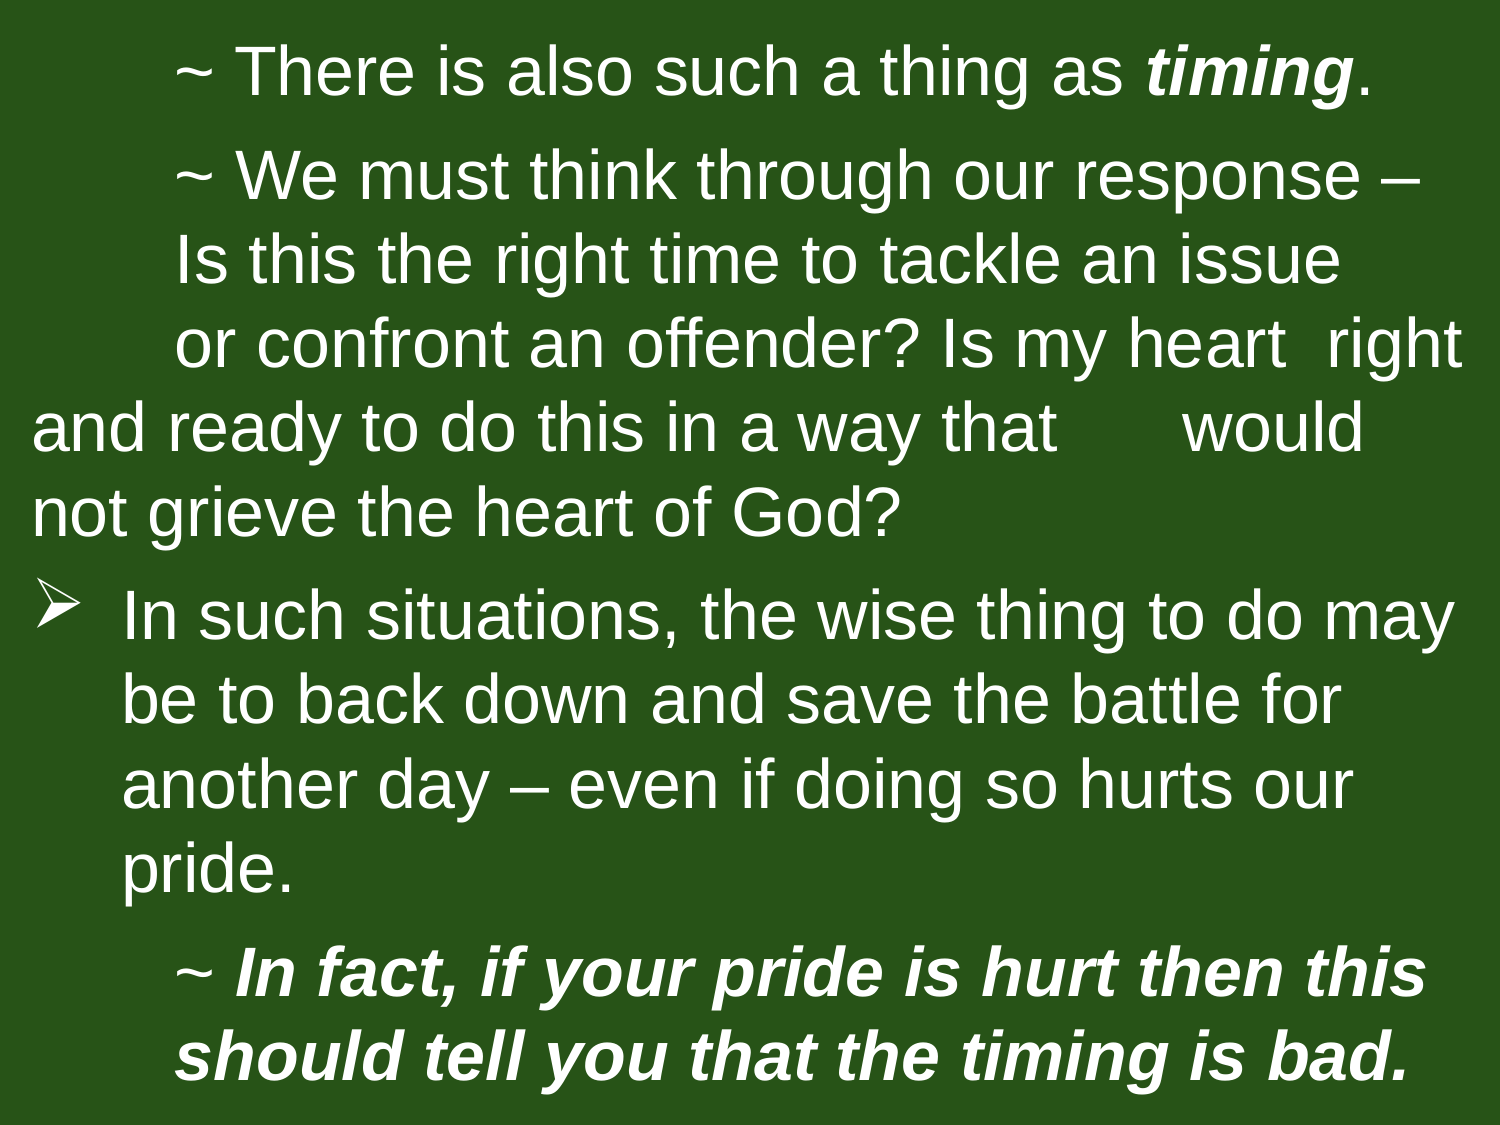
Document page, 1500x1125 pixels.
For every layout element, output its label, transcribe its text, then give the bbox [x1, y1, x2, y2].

subtitle ~ There is also such a thing as timing. ~ We must think through our response – Is this the right time to tackle an issue or confront an offender? Is my heart right and ready to do this in a way that would not grieve the heart of God? In such situations, the wise thing to do may be to back down and save the battle for another day – even if doing so hurts our pride. ~ In fact, if your pride is hurt then this should tell you that the timing is bad. [16, 16, 1486, 1108]
